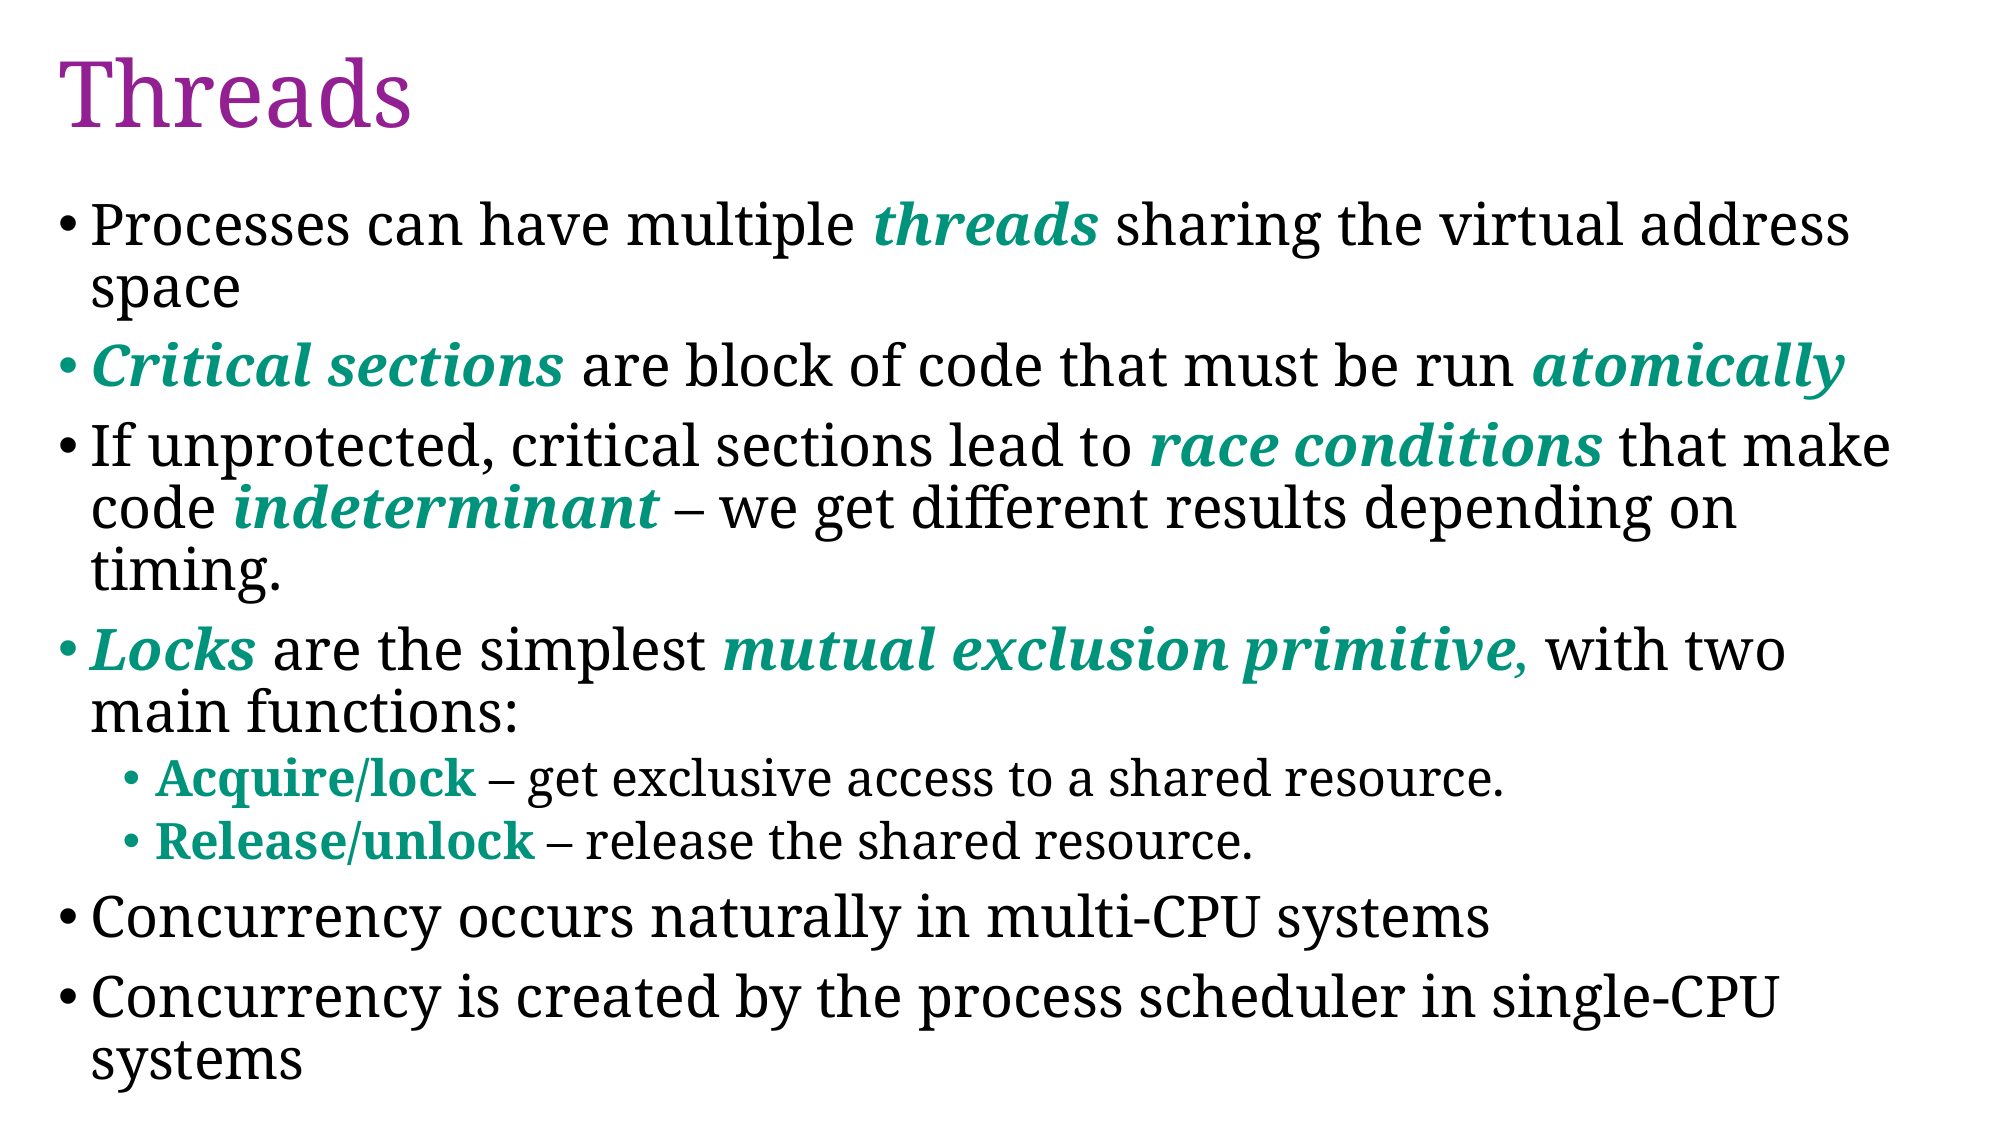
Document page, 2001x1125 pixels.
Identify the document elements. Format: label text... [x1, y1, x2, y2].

title Threads [43, 25, 1953, 171]
list Processes can have multiple threads sharing the virtual address space Critical sections are block of code that must be run atomically If unprotected, critical sections lead to race conditions that make code indeterminant – we get different results depending on timing. Locks are the simplest mutual exclusion primitive, with two main functions: Acquire/lock – get exclusive access to a shared resource. Release/unlock – release the shared resource. Concurrency occurs naturally in multi-CPU systems Concurrency is created by the process scheduler in single-CPU systems [43, 188, 1953, 1106]
